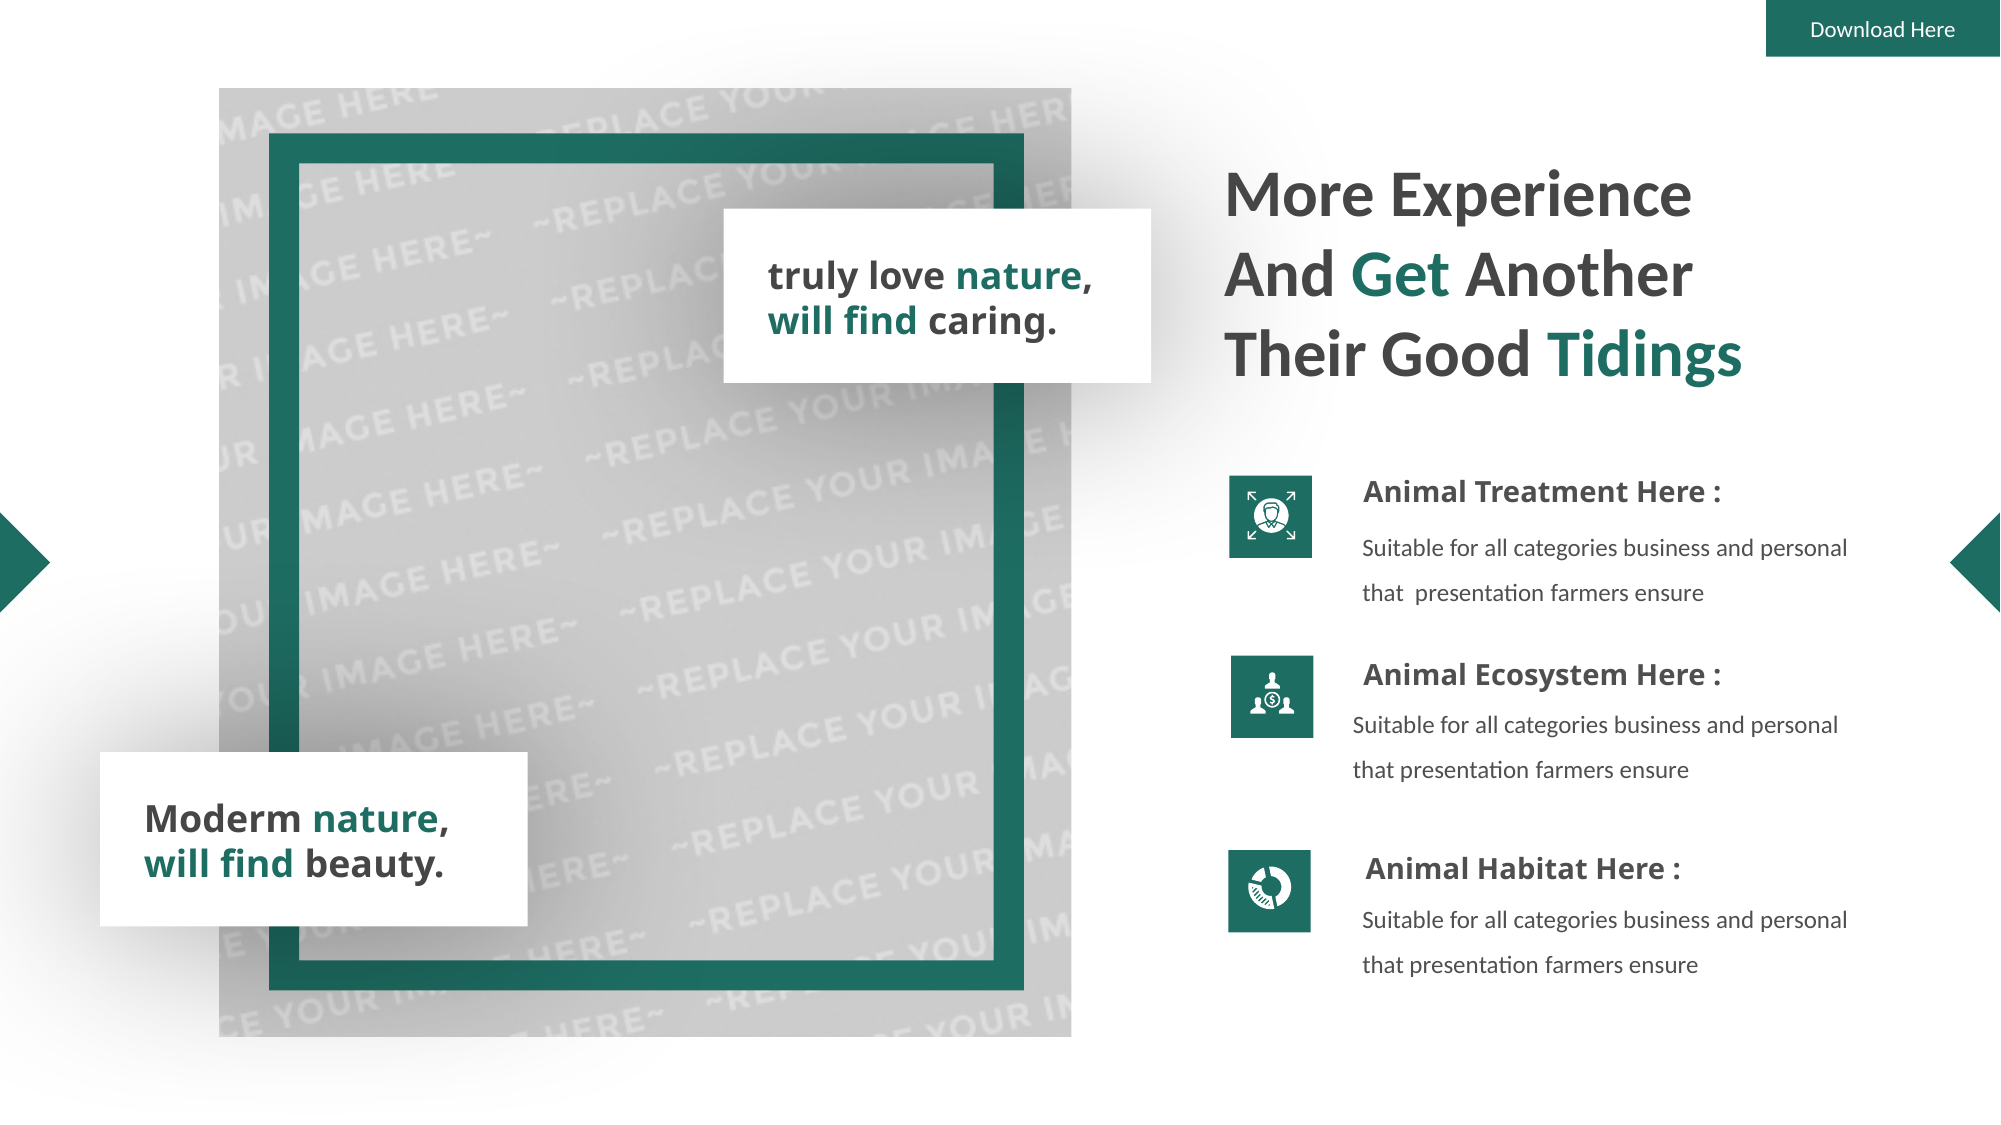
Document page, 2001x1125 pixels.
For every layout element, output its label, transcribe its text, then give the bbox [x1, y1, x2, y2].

text_box Suitable for all categories business and personal that presentation farmers ensure [1347, 881, 1899, 986]
text_box Suitable for all categories business and personal that presentation farmers ensure [1347, 509, 1899, 615]
text_box Download Here [1765, 0, 2000, 58]
picture [219, 88, 1072, 751]
text_box [1228, 475, 1313, 559]
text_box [723, 208, 1152, 383]
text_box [1247, 491, 1296, 540]
picture [300, 164, 993, 959]
text_box [1948, 510, 2000, 615]
text_box [1227, 849, 1312, 934]
picture [219, 383, 1072, 1037]
text_box Animal Habitat Here : [1350, 826, 1816, 894]
text_box [268, 132, 680, 619]
text_box [1230, 654, 1314, 739]
text_box [0, 510, 52, 615]
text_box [1250, 672, 1294, 714]
text_box Suitable for all categories business and personal that presentation farmers ensure [1338, 686, 1890, 791]
text_box [592, 515, 1025, 991]
text_box Animal Treatment Here : [1348, 448, 1814, 516]
text_box More Experience And Get Another Their Good Tidings [1209, 142, 1797, 397]
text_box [100, 751, 528, 927]
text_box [1248, 866, 1292, 910]
text_box Animal Ecosystem Here : [1348, 631, 1814, 699]
